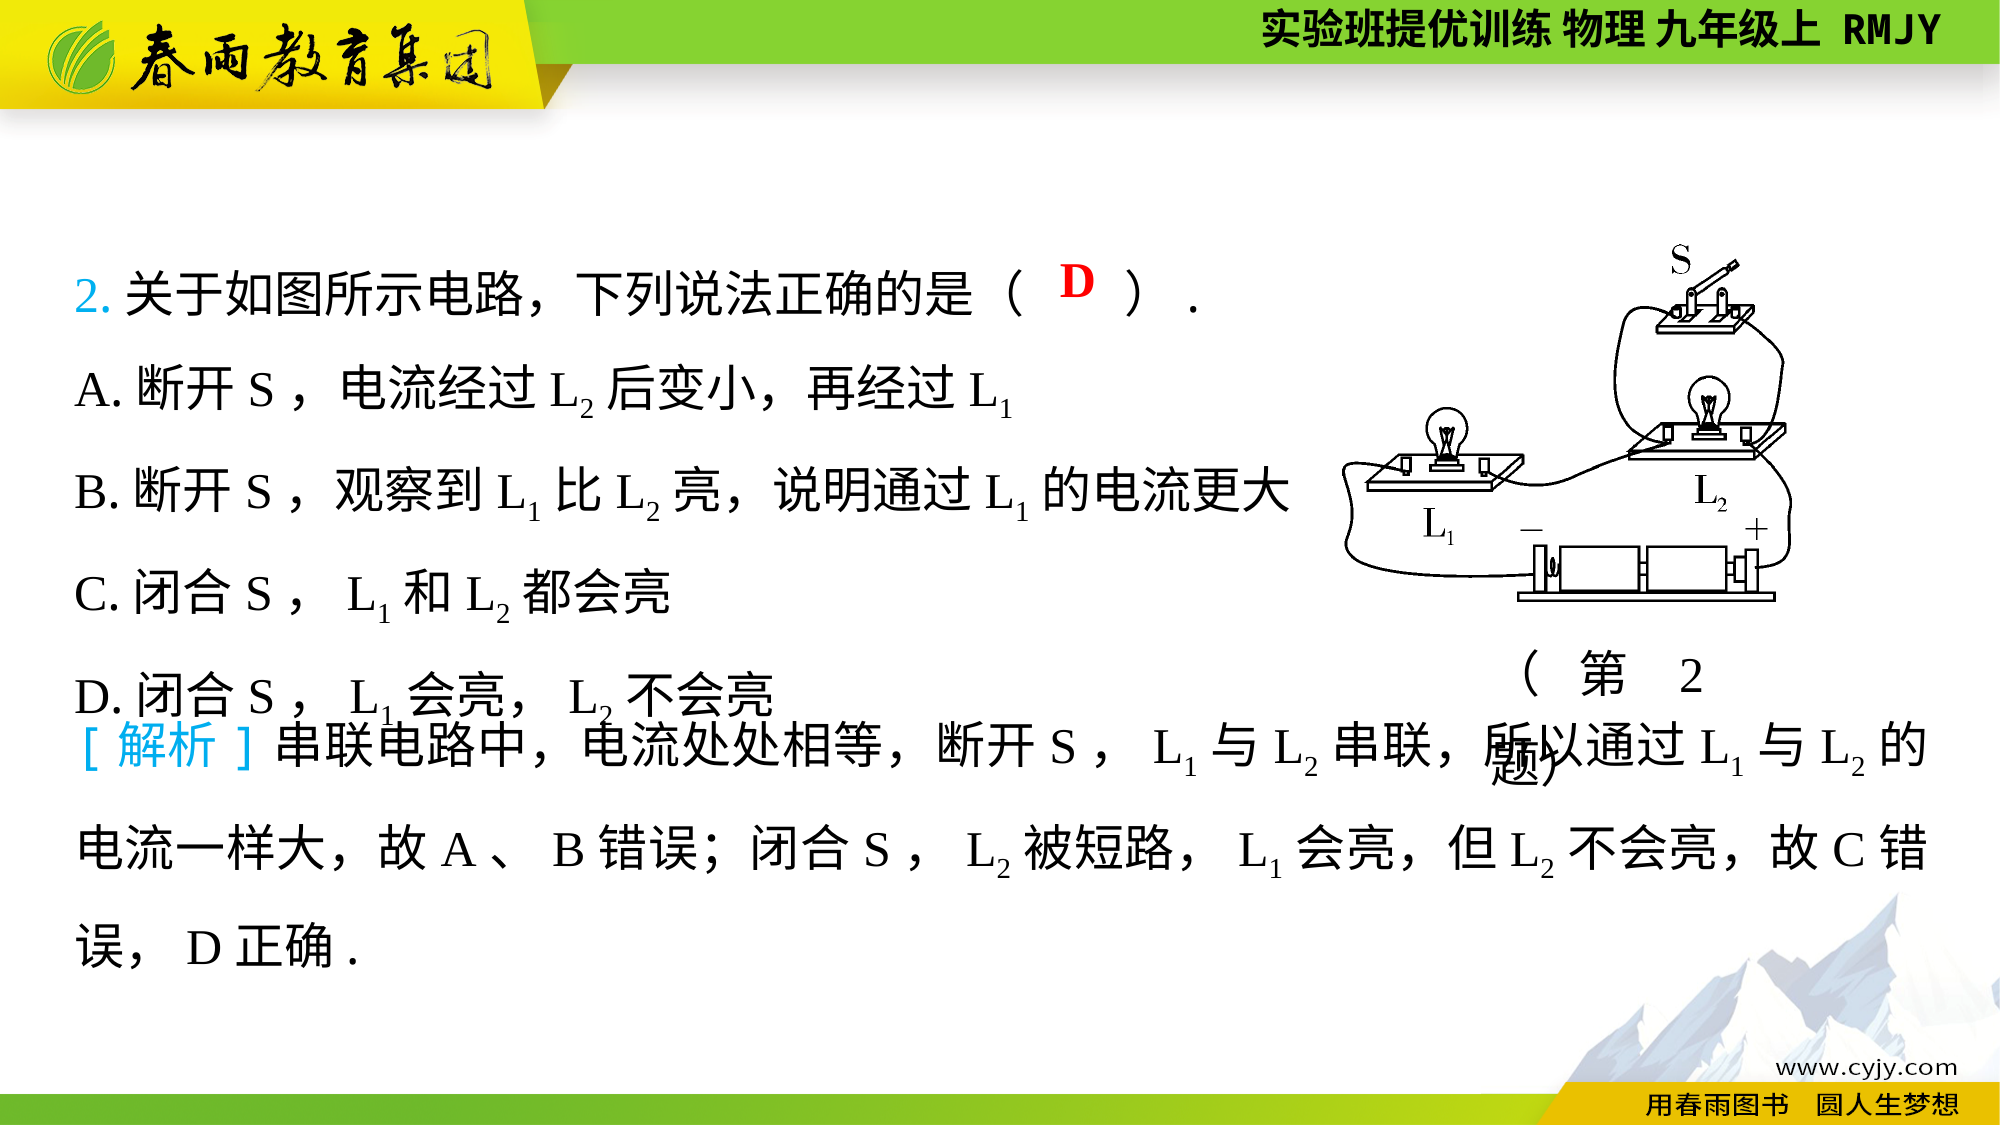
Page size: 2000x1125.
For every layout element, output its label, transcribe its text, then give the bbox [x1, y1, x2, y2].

list 2.关于如图所示电路，下列说法正确的是（ ）. A.断开S，电流经过L2后变小，再经过L1 B.断开S，观察到L1比L2亮，说明通过L1的电流更大 C.闭合S，L1和L2都会亮 D.闭合S，L1会亮，L2不会亮 [59, 224, 1944, 672]
text_box （第2题） [1476, 610, 1731, 672]
text_box D [1044, 239, 1111, 315]
text_box [解析]串联电路中，电流处处相等，断开S，L1与L2串联，所以通过L1与L2的电流一样大，故A、B错误；闭合S，L2被短路，L1会亮，但L2不会亮，故C错误，D正确. [59, 672, 1944, 983]
picture [0, 0, 2000, 1125]
